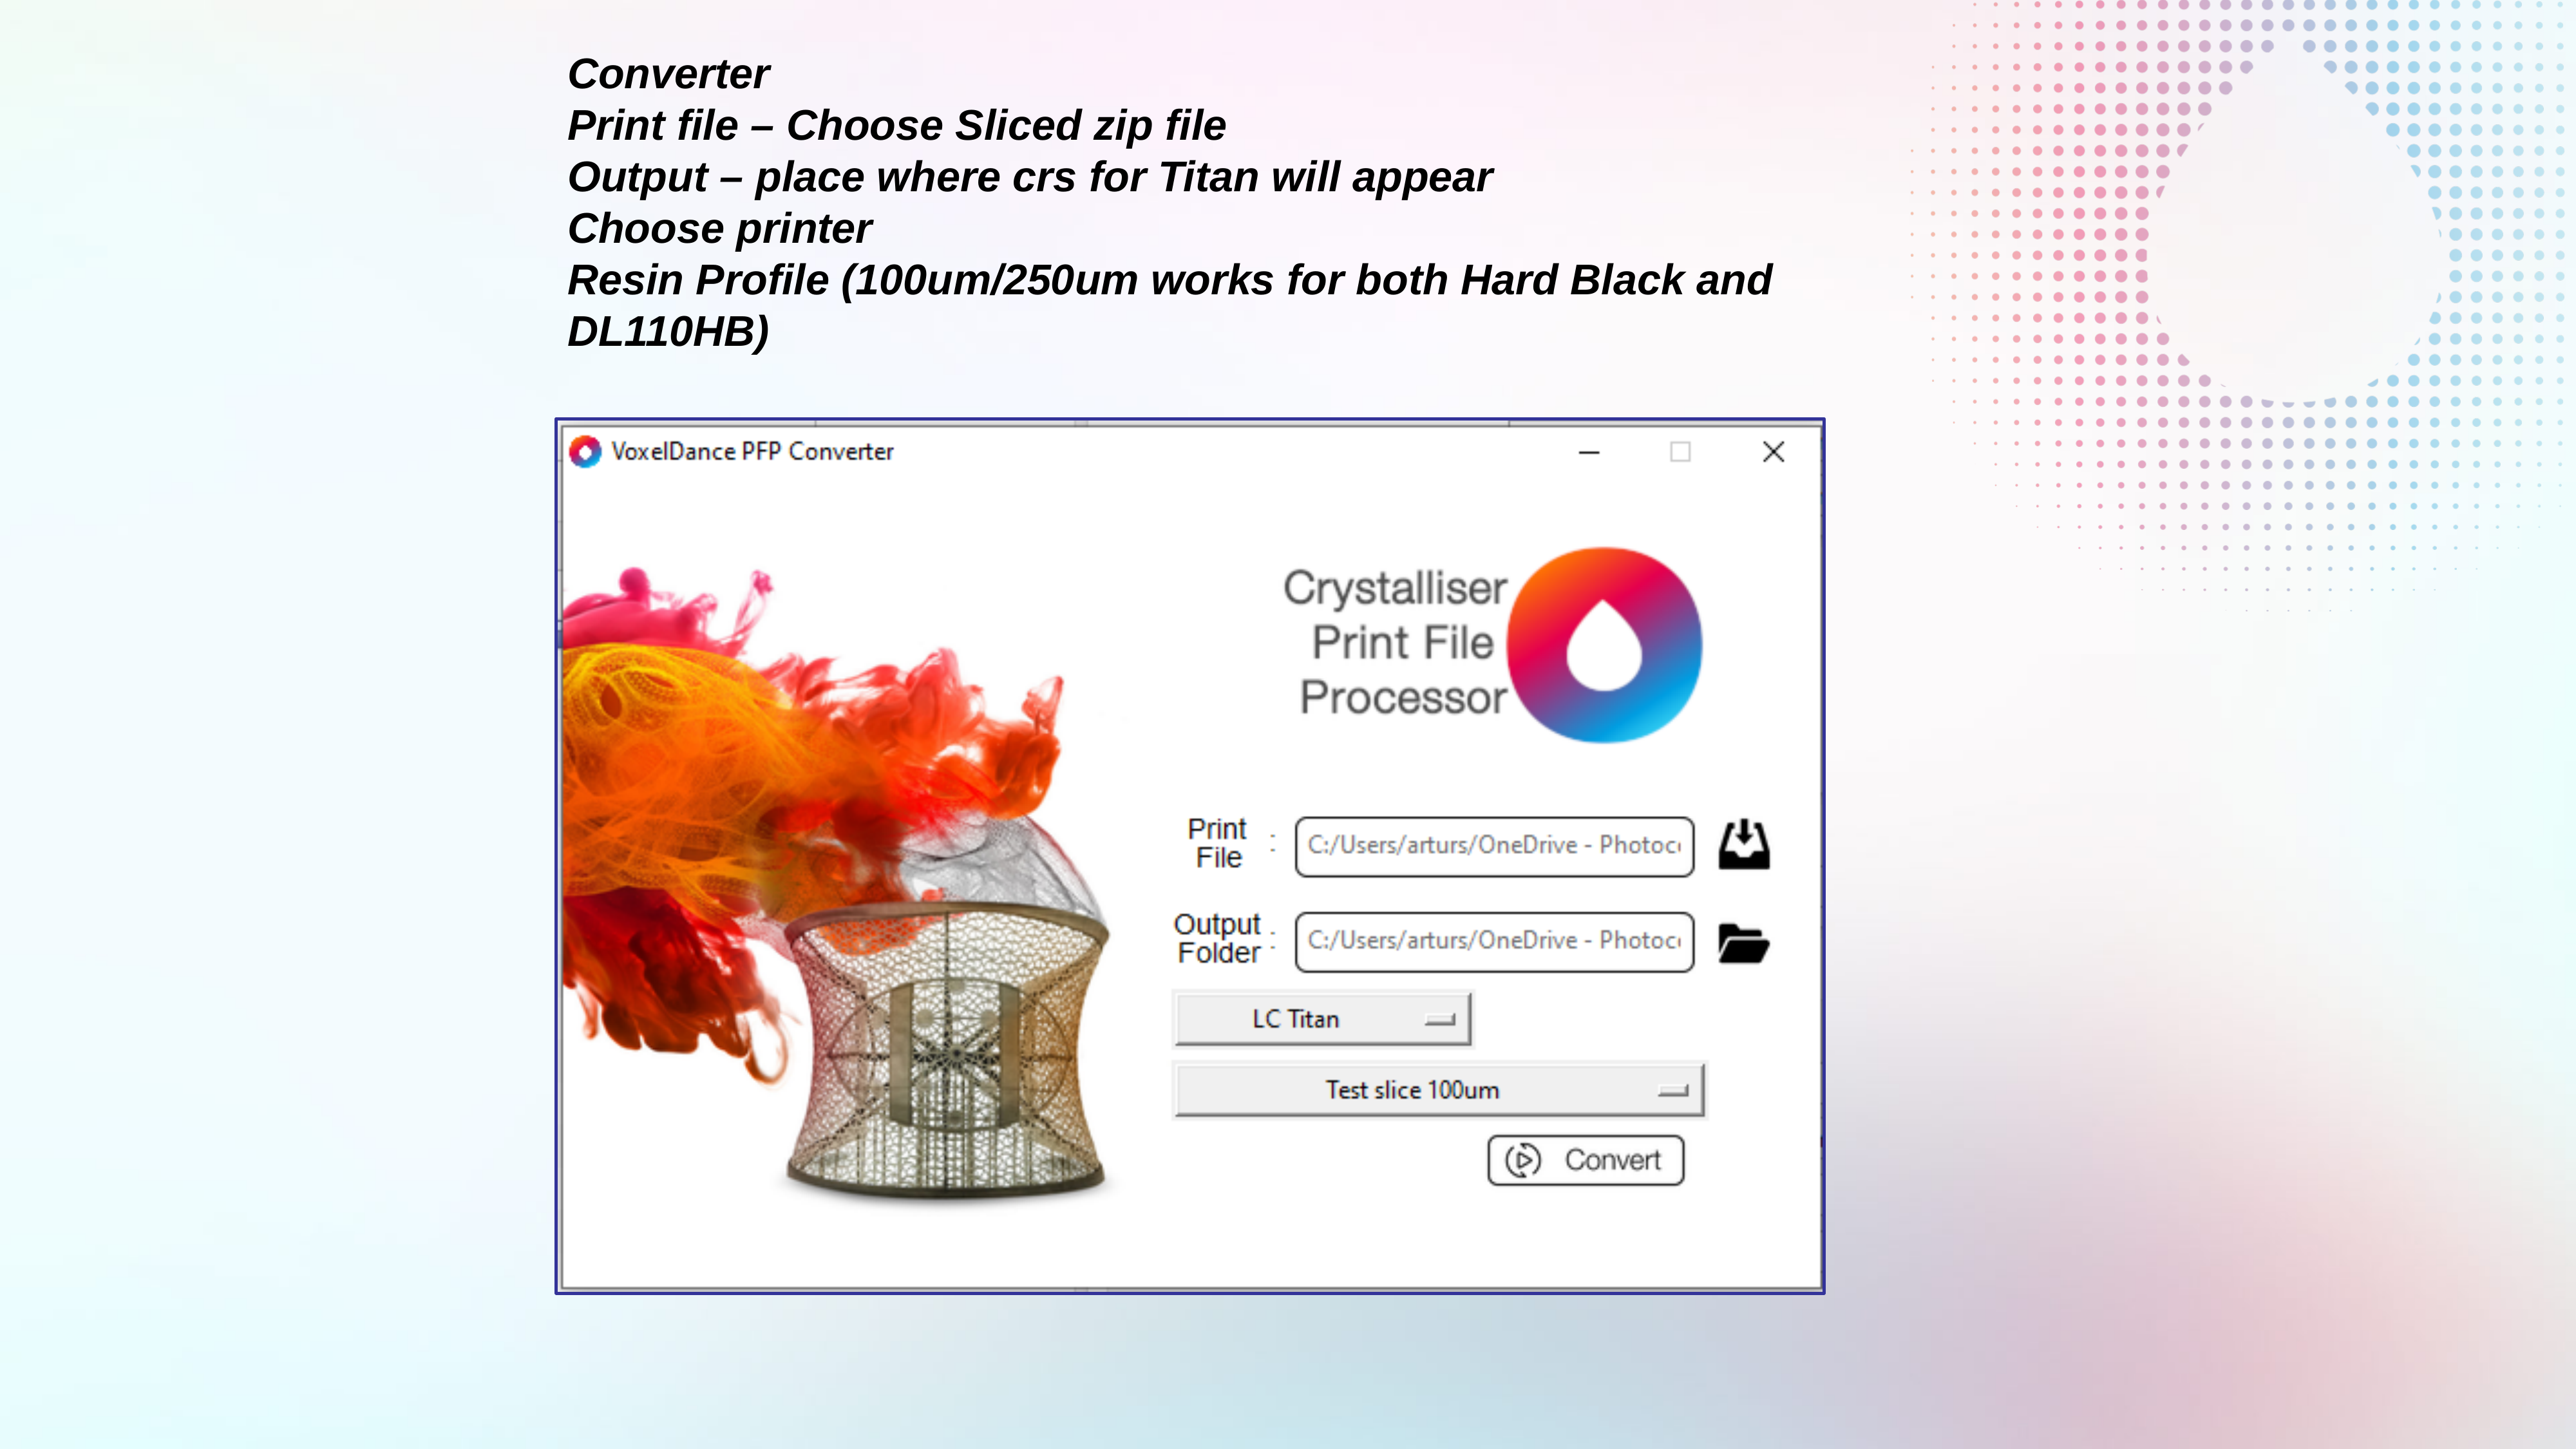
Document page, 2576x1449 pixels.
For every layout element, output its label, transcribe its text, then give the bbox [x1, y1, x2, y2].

picture [0, 0, 2576, 1449]
text_box Converter Print file – Choose Sliced zip file Output – place where crs for Titan will appear Choose printer Resin Profile (100um/250um works for both Hard Black and DL110HB) [557, 41, 1870, 392]
